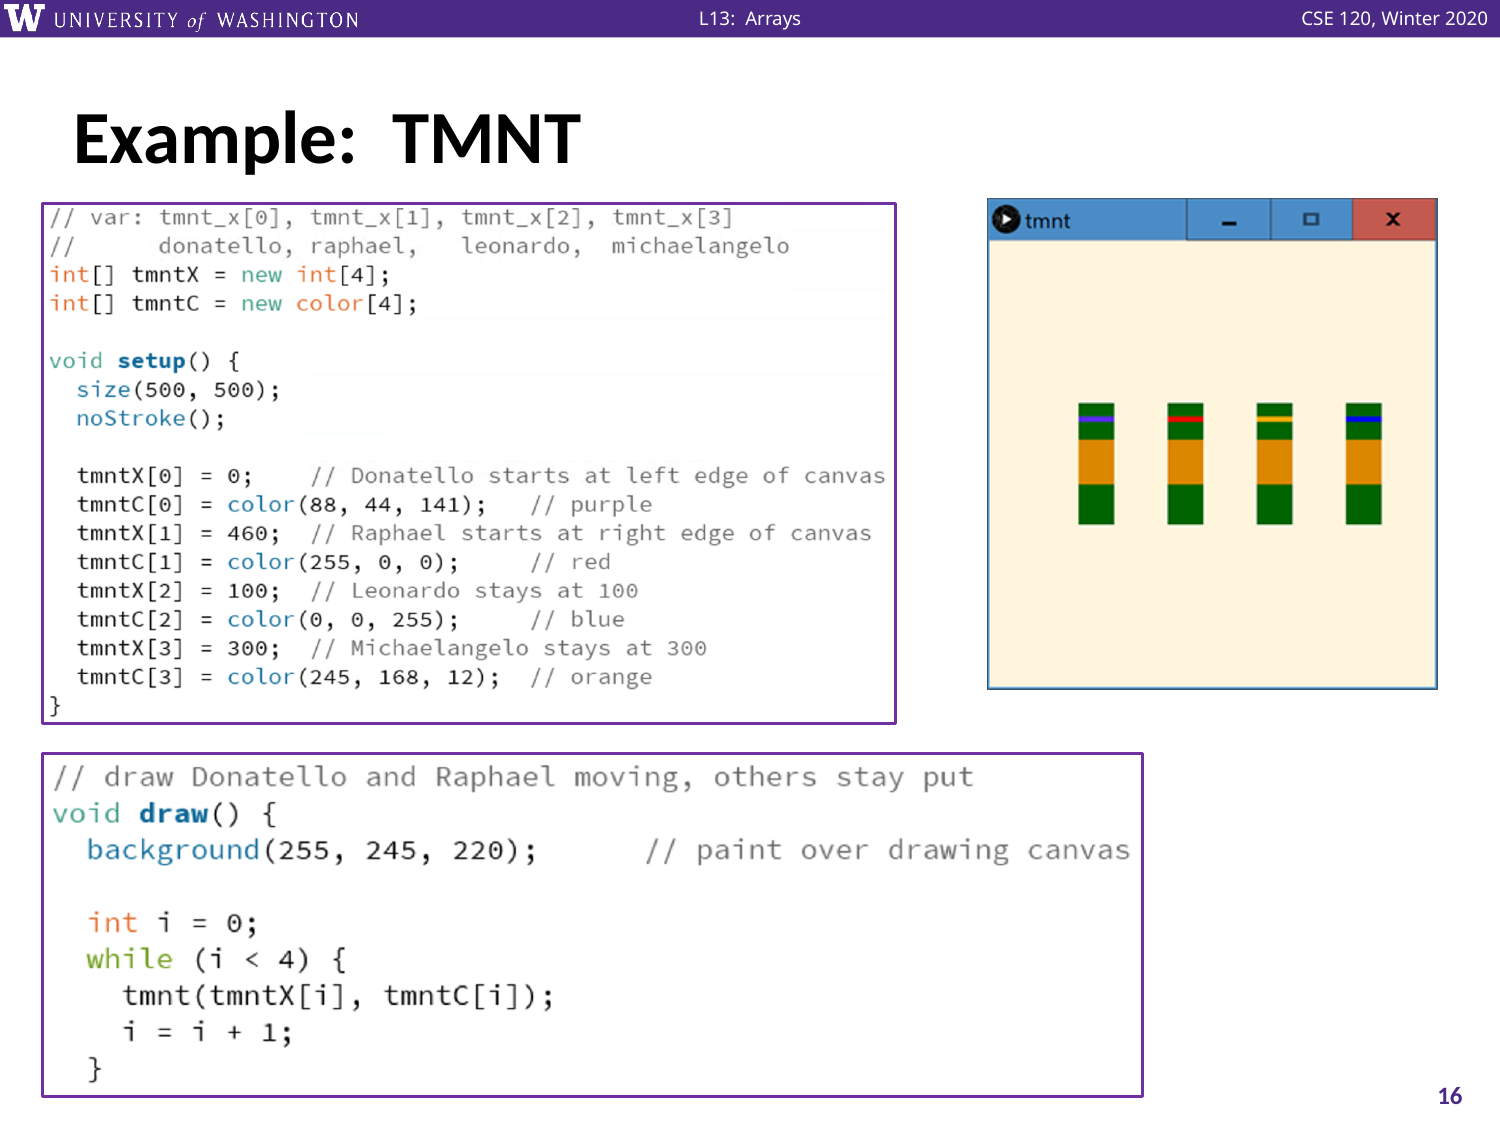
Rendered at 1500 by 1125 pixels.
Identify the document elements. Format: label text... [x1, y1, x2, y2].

picture [4, 4, 358, 32]
slide_number 16 [1400, 1065, 1500, 1125]
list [987, 198, 1438, 690]
picture [43, 754, 1142, 1096]
picture [43, 204, 894, 723]
title Example: TMNT [58, 71, 1438, 197]
